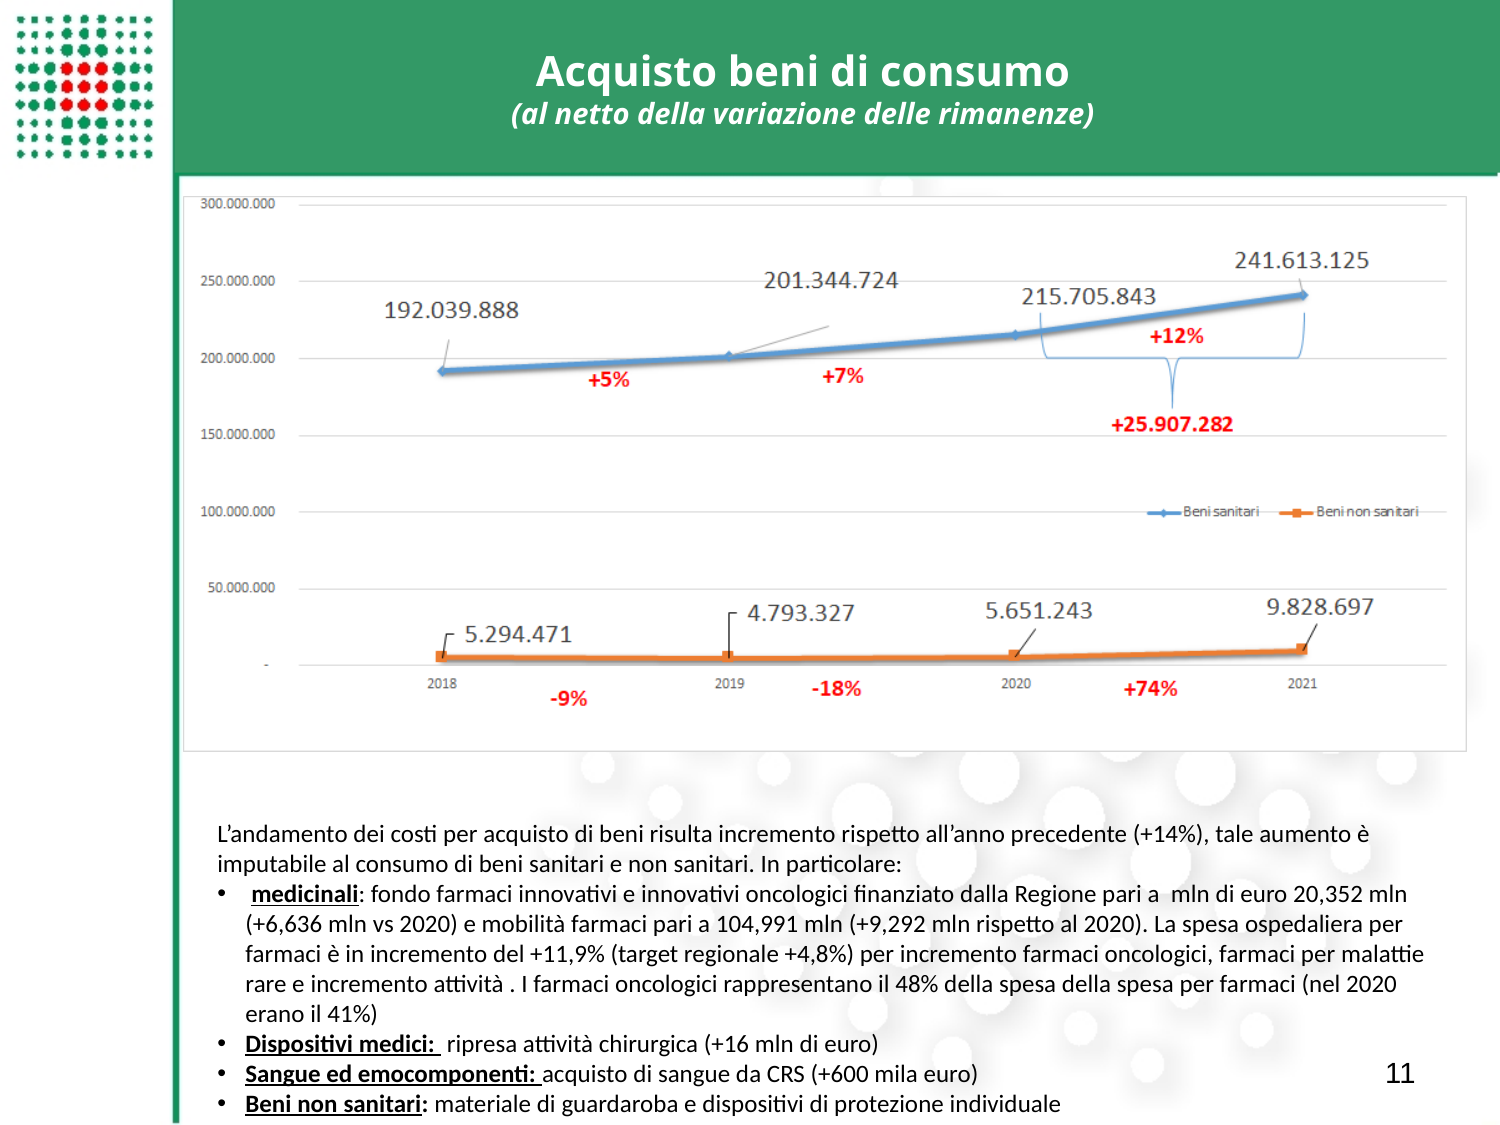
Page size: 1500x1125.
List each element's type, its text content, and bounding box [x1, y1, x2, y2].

picture [0, 0, 1500, 1125]
text_box Acquisto beni di consumo (al netto della variazione delle rimanenze) [194, 37, 1412, 138]
text_box L’andamento dei costi per acquisto di beni risulta incremento rispetto all’anno precedente (+14%), tale aumento è imputabile al consumo di beni sanitari e non sanitari. In particolare: medicinali: fondo farmaci innovativi e innovativi oncologici finanziato dalla Regione pari a mln di euro 20,352 mln (+6,636 mln vs 2020) e mobilità farmaci pari a 104,991 mln (+9,292 mln rispetto al 2020). La spesa ospedaliera per farmaci è in incremento del +11,9% (target regionale +4,8%) per incremento farmaci oncologici, farmaci per malattie rare e incremento attività . I farmaci oncologici rappresentano il 48% della spesa della spesa per farmaci (nel 2020 erano il 41%) Dispositivi medici: ripresa attività chirurgica (+16 mln di euro) Sangue ed emocomponenti: acquisto di sangue da CRS (+600 mila euro) Beni non sanitari: materiale di guardaroba e dispositivi di protezione individuale [202, 810, 1467, 1125]
